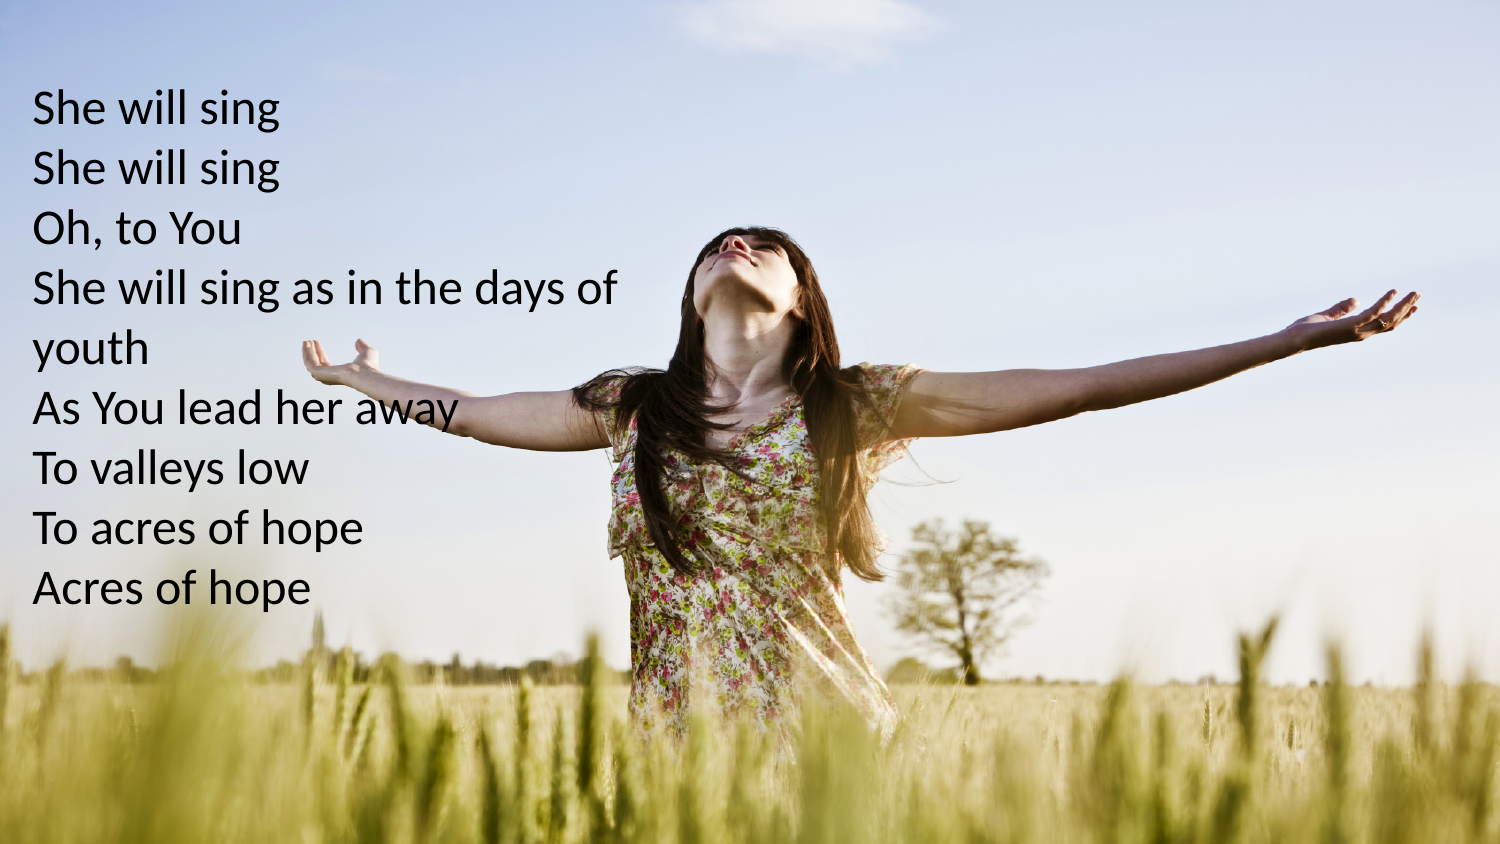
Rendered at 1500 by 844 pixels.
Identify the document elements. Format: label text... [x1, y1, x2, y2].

picture [0, 0, 1500, 844]
text_box She will sing She will sing Oh, to You She will sing as in the days of youth As You lead her away To valleys low To acres of hope Acres of hope [17, 67, 656, 623]
